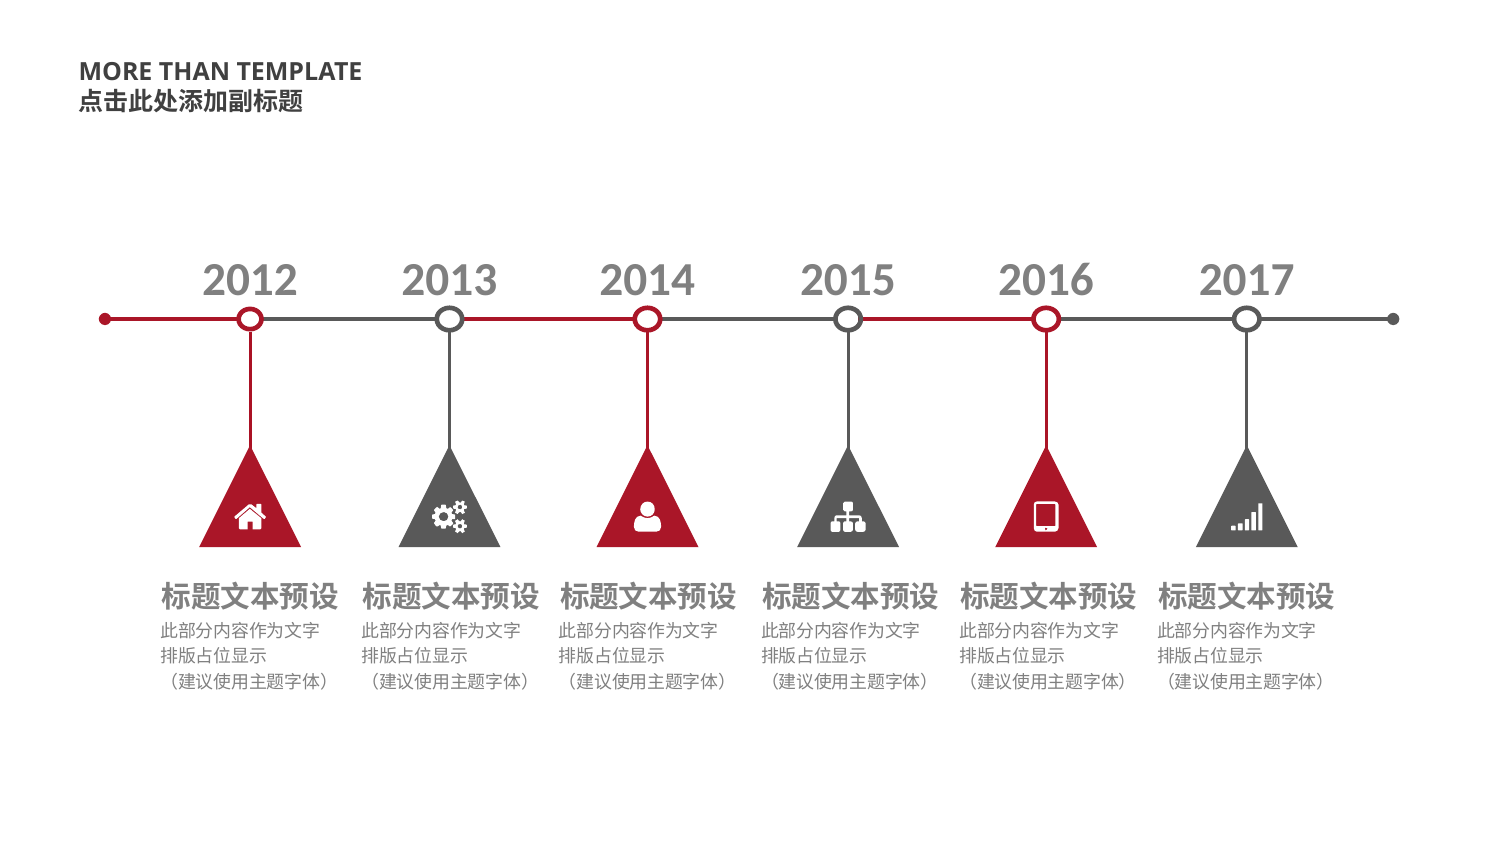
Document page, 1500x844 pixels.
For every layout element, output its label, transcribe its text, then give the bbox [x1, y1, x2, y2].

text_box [1146, 574, 1348, 690]
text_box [149, 574, 349, 690]
text_box MORE THAN TEMPLATE 点击此处添加副标题 [58, 45, 792, 126]
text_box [547, 574, 748, 690]
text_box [104, 307, 1394, 331]
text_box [350, 574, 546, 690]
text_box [749, 574, 947, 690]
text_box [198, 331, 1298, 548]
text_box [948, 574, 1145, 690]
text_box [182, 240, 1315, 314]
